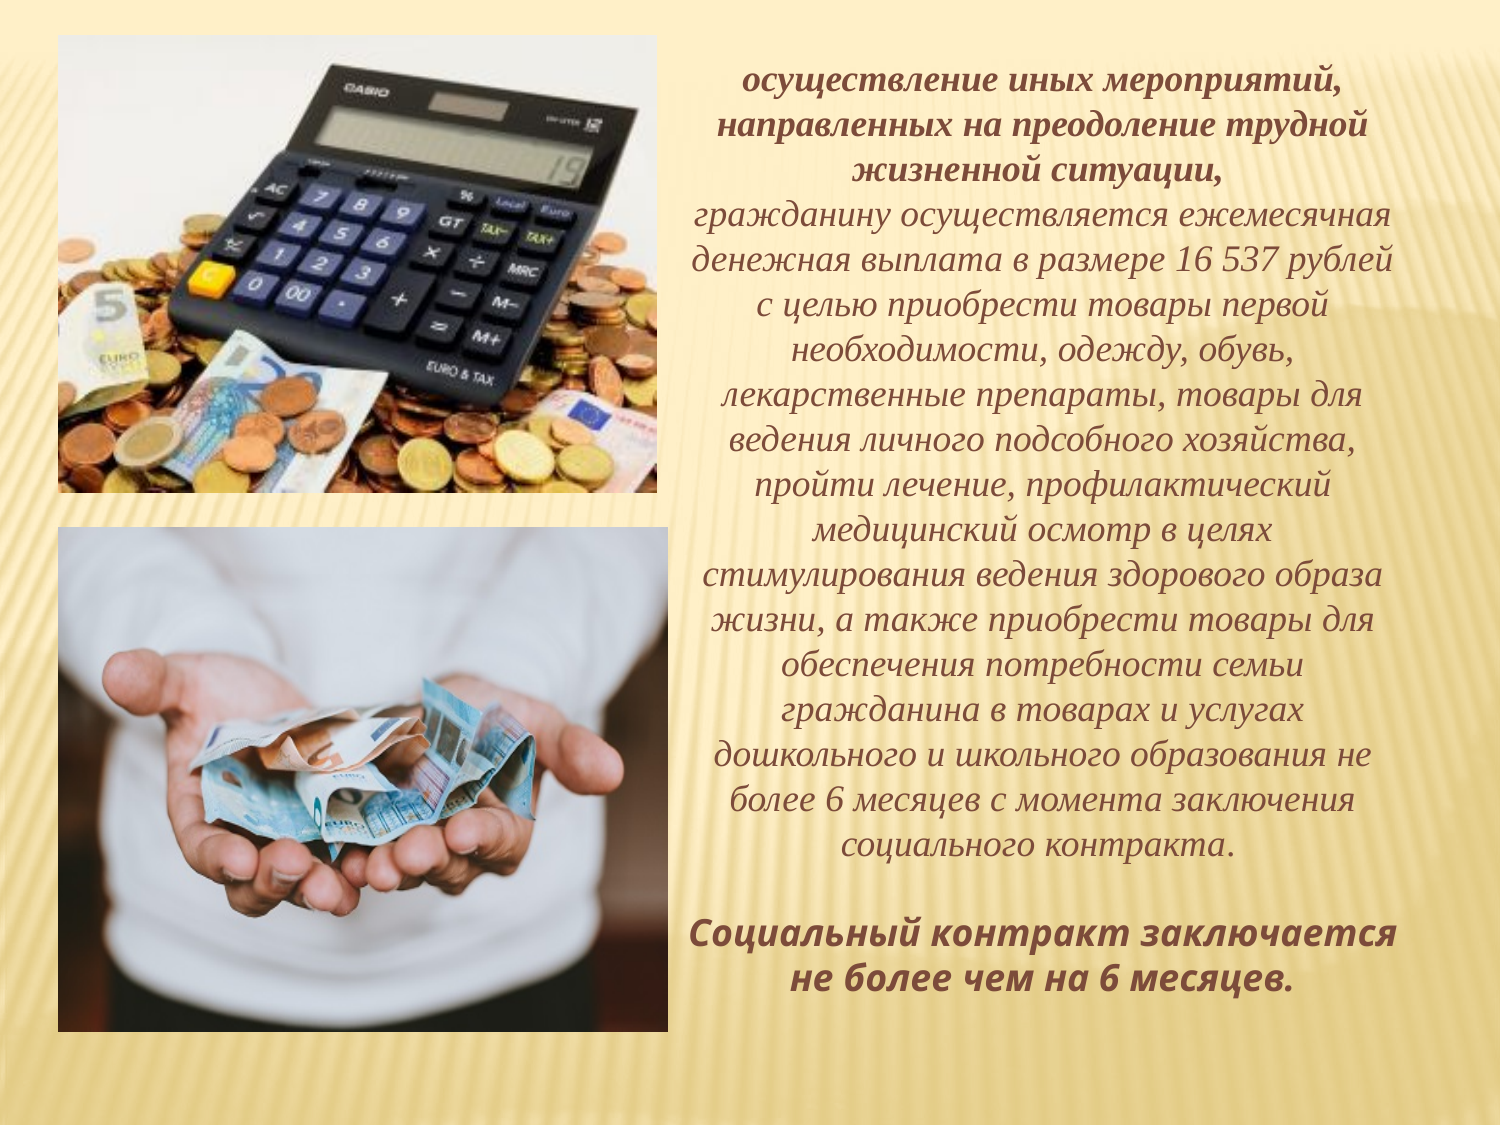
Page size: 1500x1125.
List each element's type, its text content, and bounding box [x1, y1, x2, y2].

picture [58, 527, 669, 1032]
picture [58, 34, 657, 493]
text_box осуществление иных мероприятий, направленных на преодоление трудной жизненной ситуации, гражданину осуществляется ежемесячная денежная выплата в размере 16 537 рублей с целью приобрести товары первой необходимости, одежду, обувь, лекарственные препараты, товары для ведения личного подсобного хозяйства, пройти лечение, профилактический медицинский осмотр в целях стимулирования ведения здорового образа жизни, а также приобрести товары для обеспечения потребности семьи гражданина в товарах и услугах дошкольного и школьного образования не более 6 месяцев с момента заключения социального контракта. Социальный контракт заключается не более чем на 6 месяцев. [667, 46, 1418, 1007]
